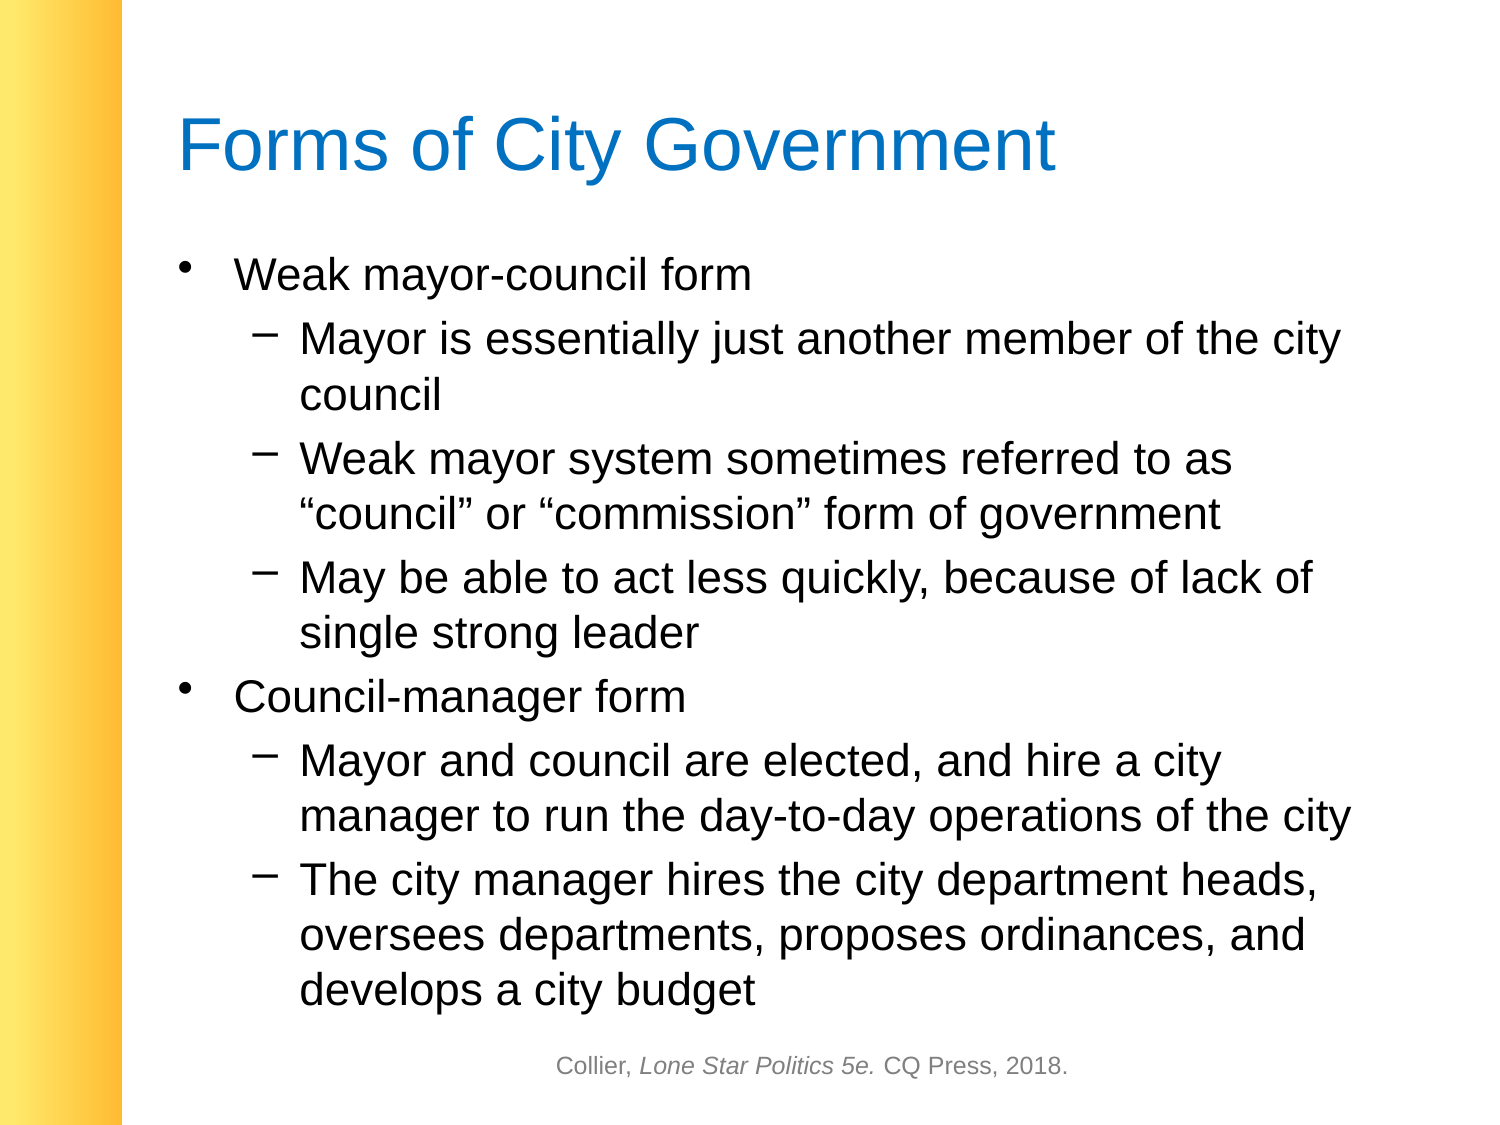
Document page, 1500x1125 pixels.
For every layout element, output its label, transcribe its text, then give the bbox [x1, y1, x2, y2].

picture [0, 0, 1500, 1125]
list Weak mayor-council form Mayor is essentially just another member of the city council Weak mayor system sometimes referred to as “council” or “commission” form of government May be able to act less quickly, because of lack of single strong leader Council-manager form Mayor and council are elected, and hire a city manager to run the day-to-day operations of the city The city manager hires the city department heads, oversees departments, proposes ordinances, and develops a city budget [162, 275, 1398, 1063]
text_box Collier, Lone Star Politics 5e. CQ Press, 2018. [525, 1042, 1100, 1087]
title Forms of City Government [162, 87, 1475, 275]
